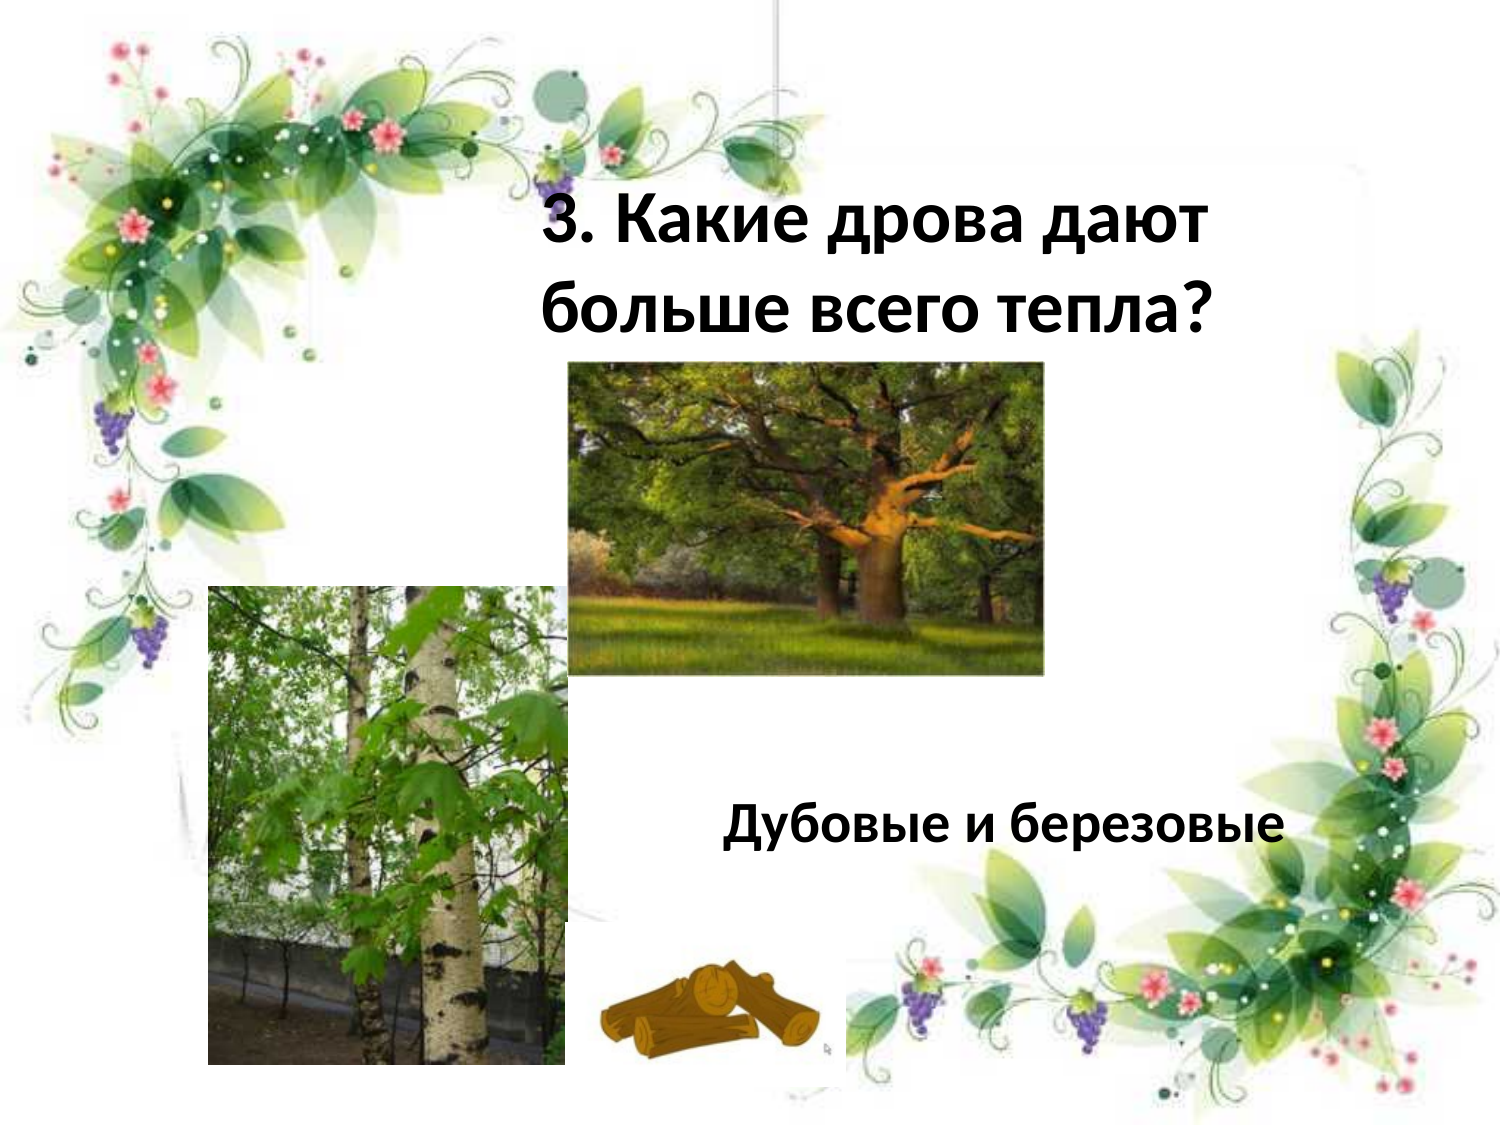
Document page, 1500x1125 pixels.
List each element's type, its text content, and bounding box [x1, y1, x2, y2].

text_box Дубовые и березовые [709, 776, 1302, 862]
picture [0, 0, 1500, 1125]
list 3. Какие дрова дают больше всего тепла? [74, 54, 1426, 1071]
